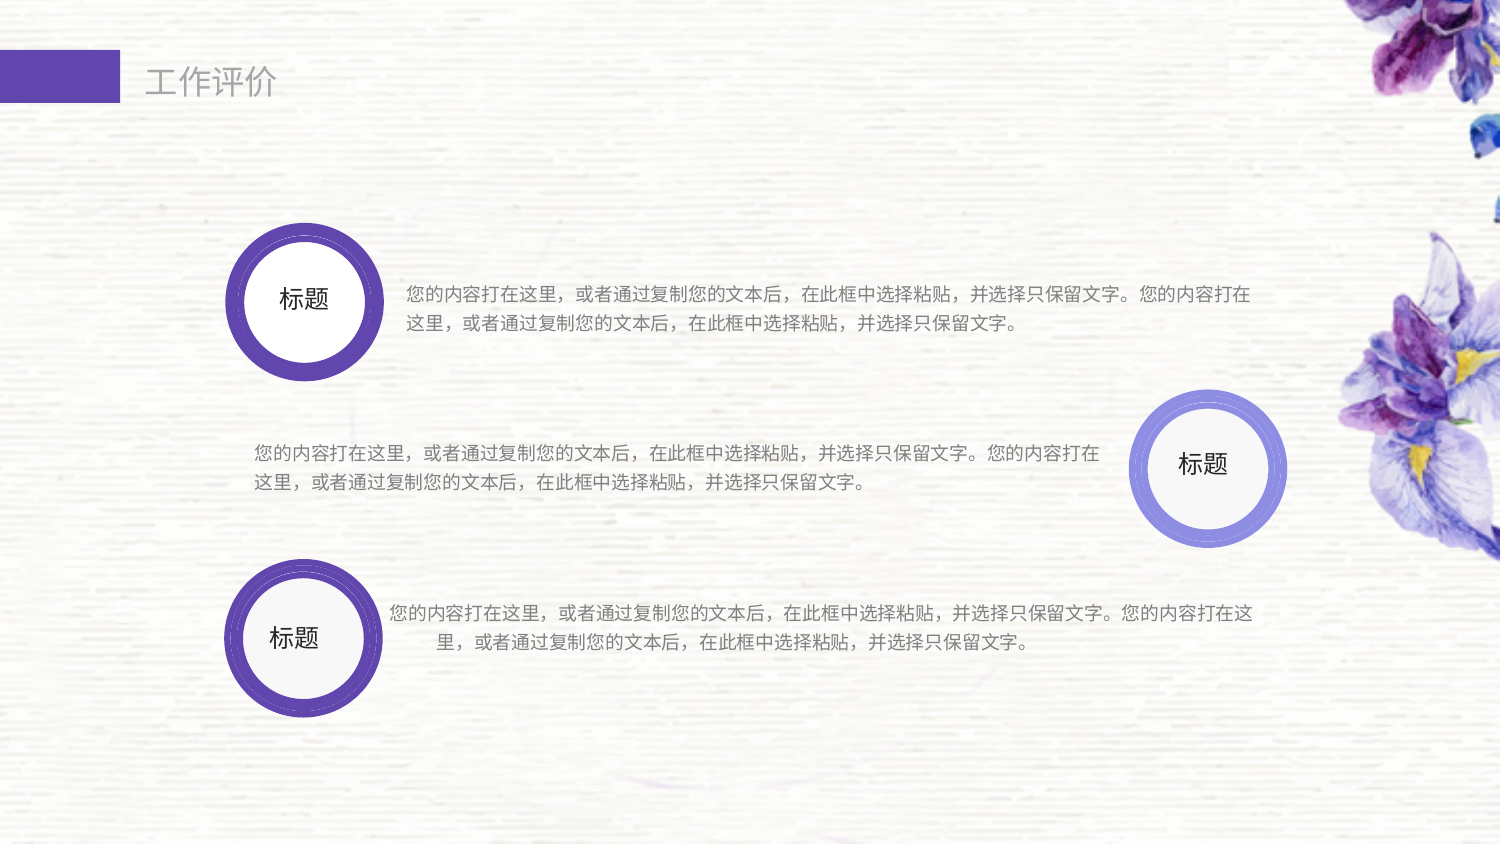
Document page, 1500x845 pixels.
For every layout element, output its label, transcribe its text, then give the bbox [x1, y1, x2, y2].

text_box 您的内容打在这里，或者通过复制您的文本后，在此框中选择粘贴，并选择只保留文字。您的内容打在这里，或者通过复制您的文本后，在此框中选择粘贴，并选择只保留文字。 [384, 589, 1291, 659]
picture [0, 0, 1500, 844]
text_box [226, 418, 1126, 529]
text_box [228, 225, 381, 379]
text_box 您的内容打在这里，或者通过复制您的文本后，在此框中选择粘贴，并选择只保留文字。您的内容打在这里，或者通过复制您的文本后，在此框中选择粘贴，并选择只保留文字。 [395, 270, 1275, 340]
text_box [227, 561, 380, 715]
text_box 您的内容打在这里，或者通过复制您的文本后，在此框中选择粘贴，并选择只保留文字。您的内容打在这里，或者通过复制您的文本后，在此框中选择粘贴，并选择只保留文字。 [243, 429, 1126, 522]
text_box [1131, 392, 1285, 546]
text_box [387, 254, 1294, 365]
text_box [384, 579, 1294, 690]
